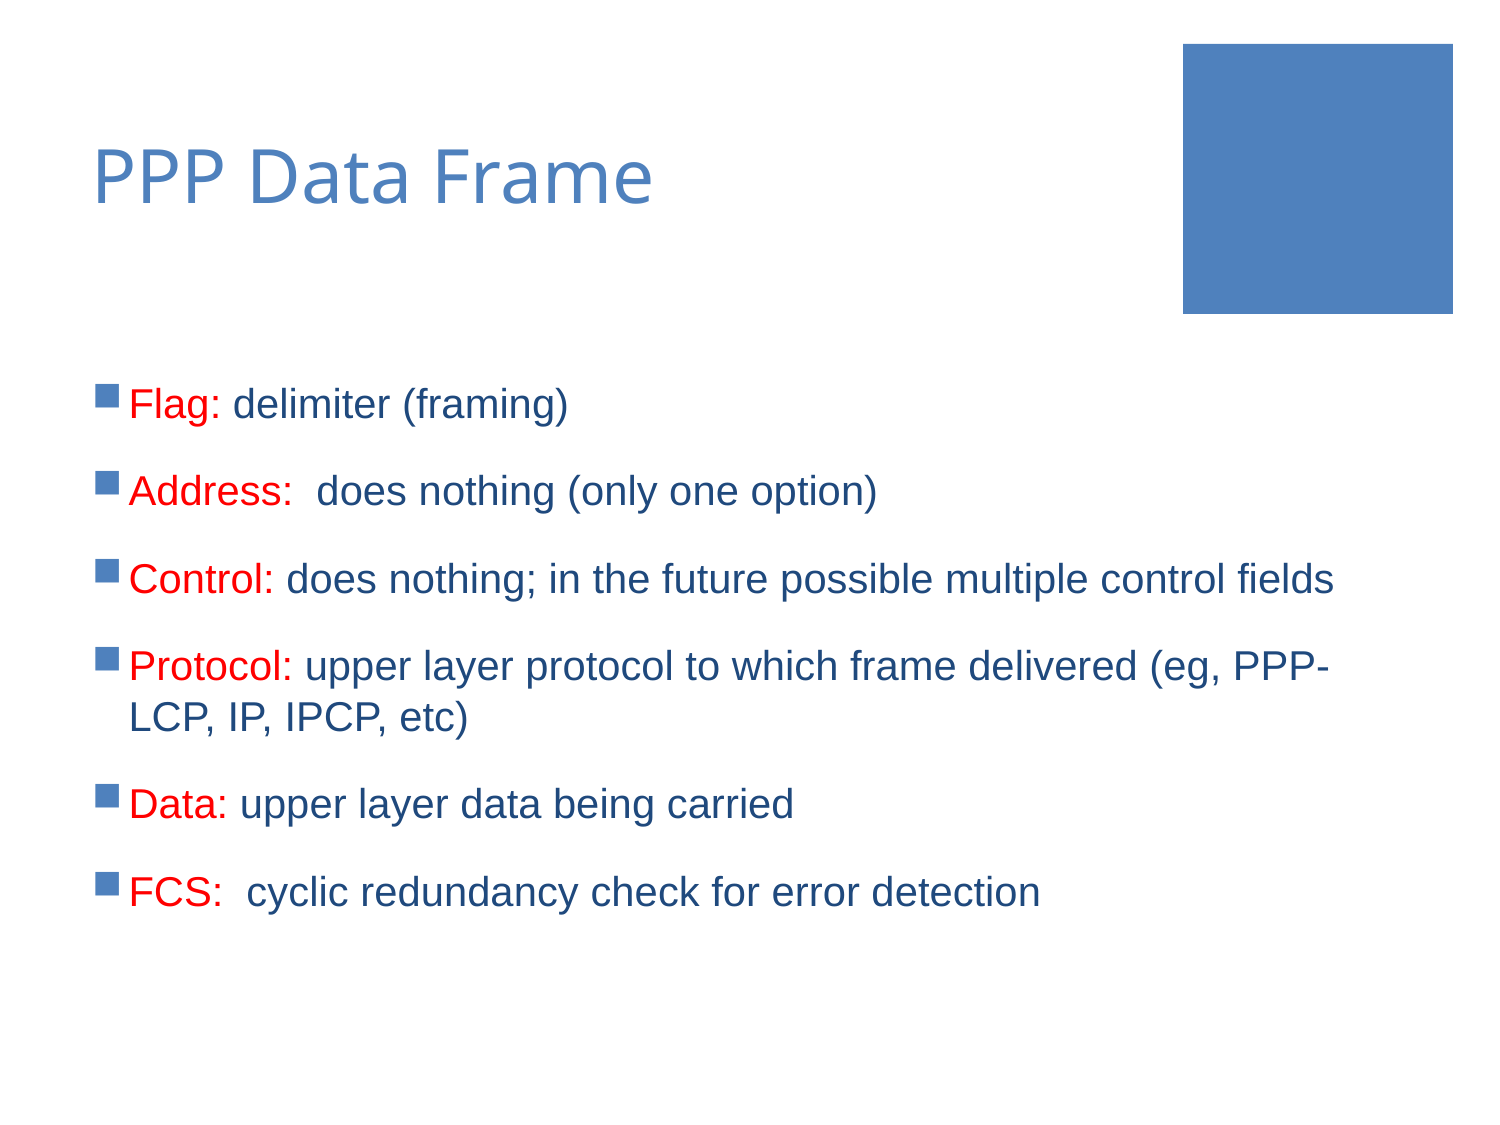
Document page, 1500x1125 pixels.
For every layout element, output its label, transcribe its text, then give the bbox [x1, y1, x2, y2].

title PPP Data Frame [76, 42, 1316, 227]
list Flag: delimiter (framing) Address: does nothing (only one option) Control: does nothing; in the future possible multiple control fields Protocol: upper layer protocol to which frame delivered (eg, PPP-LCP, IP, IPCP, etc) Data: upper layer data being carried FCS: cyclic redundancy check for error detection [76, 368, 1413, 1049]
